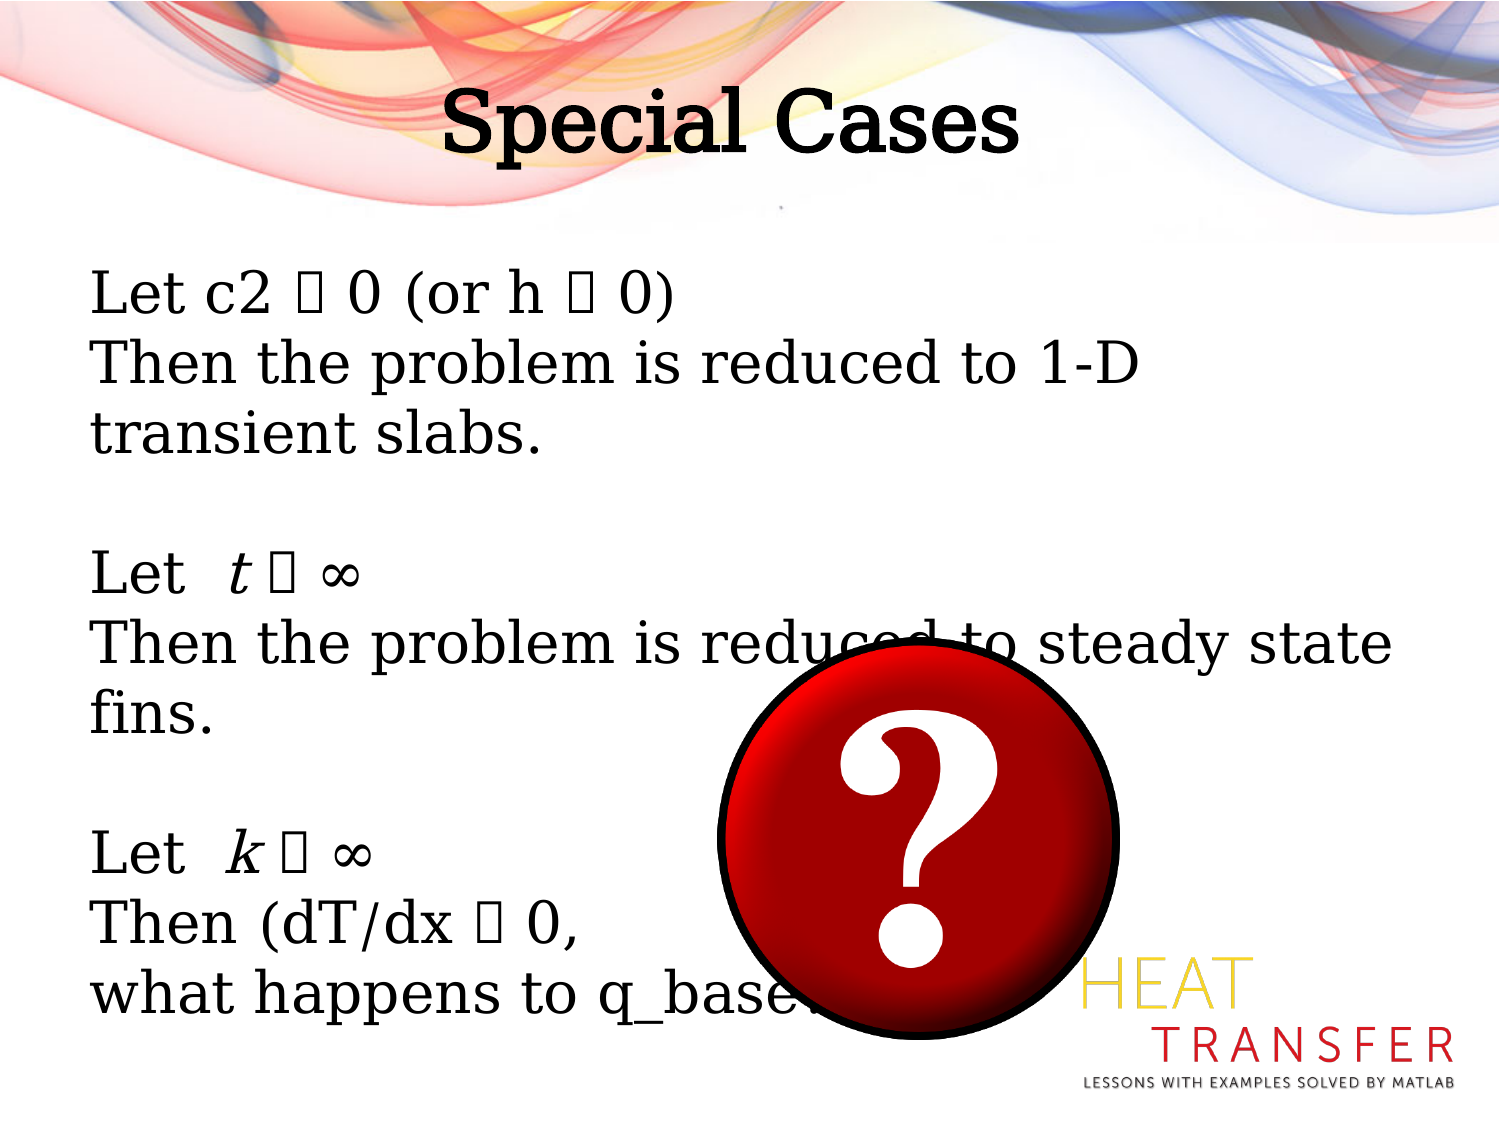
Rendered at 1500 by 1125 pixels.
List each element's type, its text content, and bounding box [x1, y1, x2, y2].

text_box Special Cases [0, 60, 1481, 175]
picture [0, 1, 1499, 243]
picture [717, 636, 1464, 1093]
